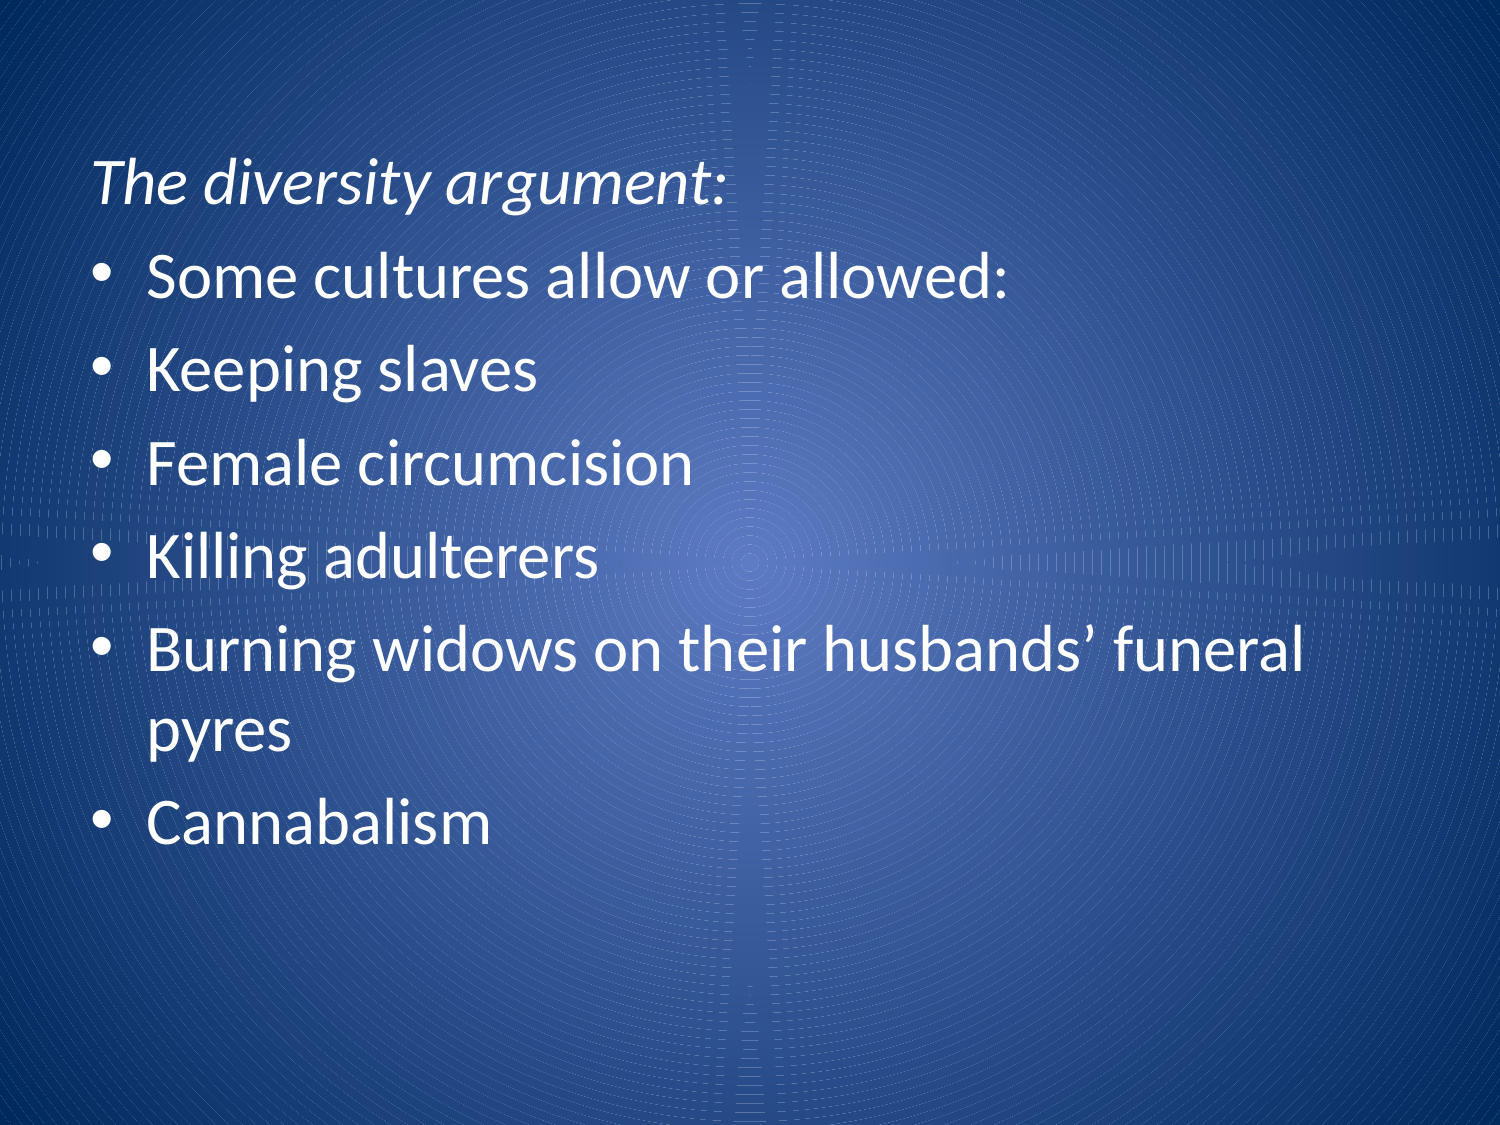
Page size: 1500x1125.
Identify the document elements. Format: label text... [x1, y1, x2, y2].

list The diversity argument: Some cultures allow or allowed: Keeping slaves Female circumcision Killing adulterers Burning widows on their husbands’ funeral pyres Cannabalism [75, 37, 1425, 1005]
